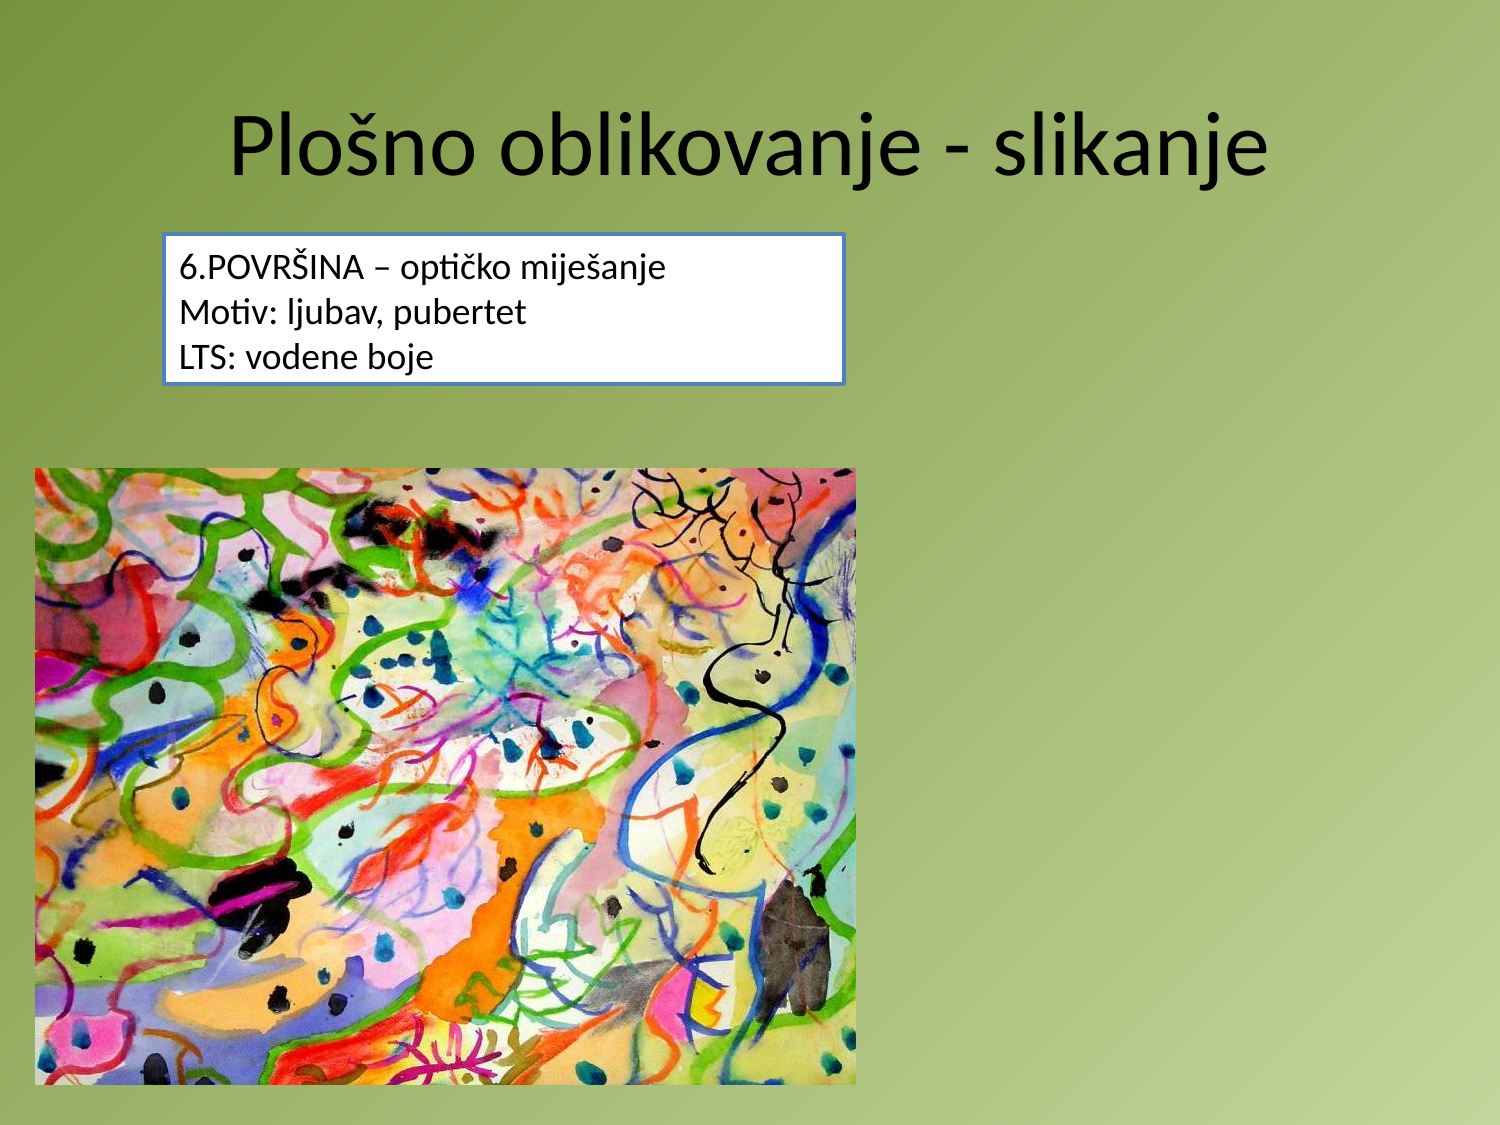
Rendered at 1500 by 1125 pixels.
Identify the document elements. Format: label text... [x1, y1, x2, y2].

title Plošno oblikovanje - slikanje [74, 44, 1426, 233]
picture [34, 468, 856, 1085]
text_box 6.POVRŠINA – optičko miješanje Motiv: ljubav, pubertet LTS: vodene boje [162, 232, 846, 386]
